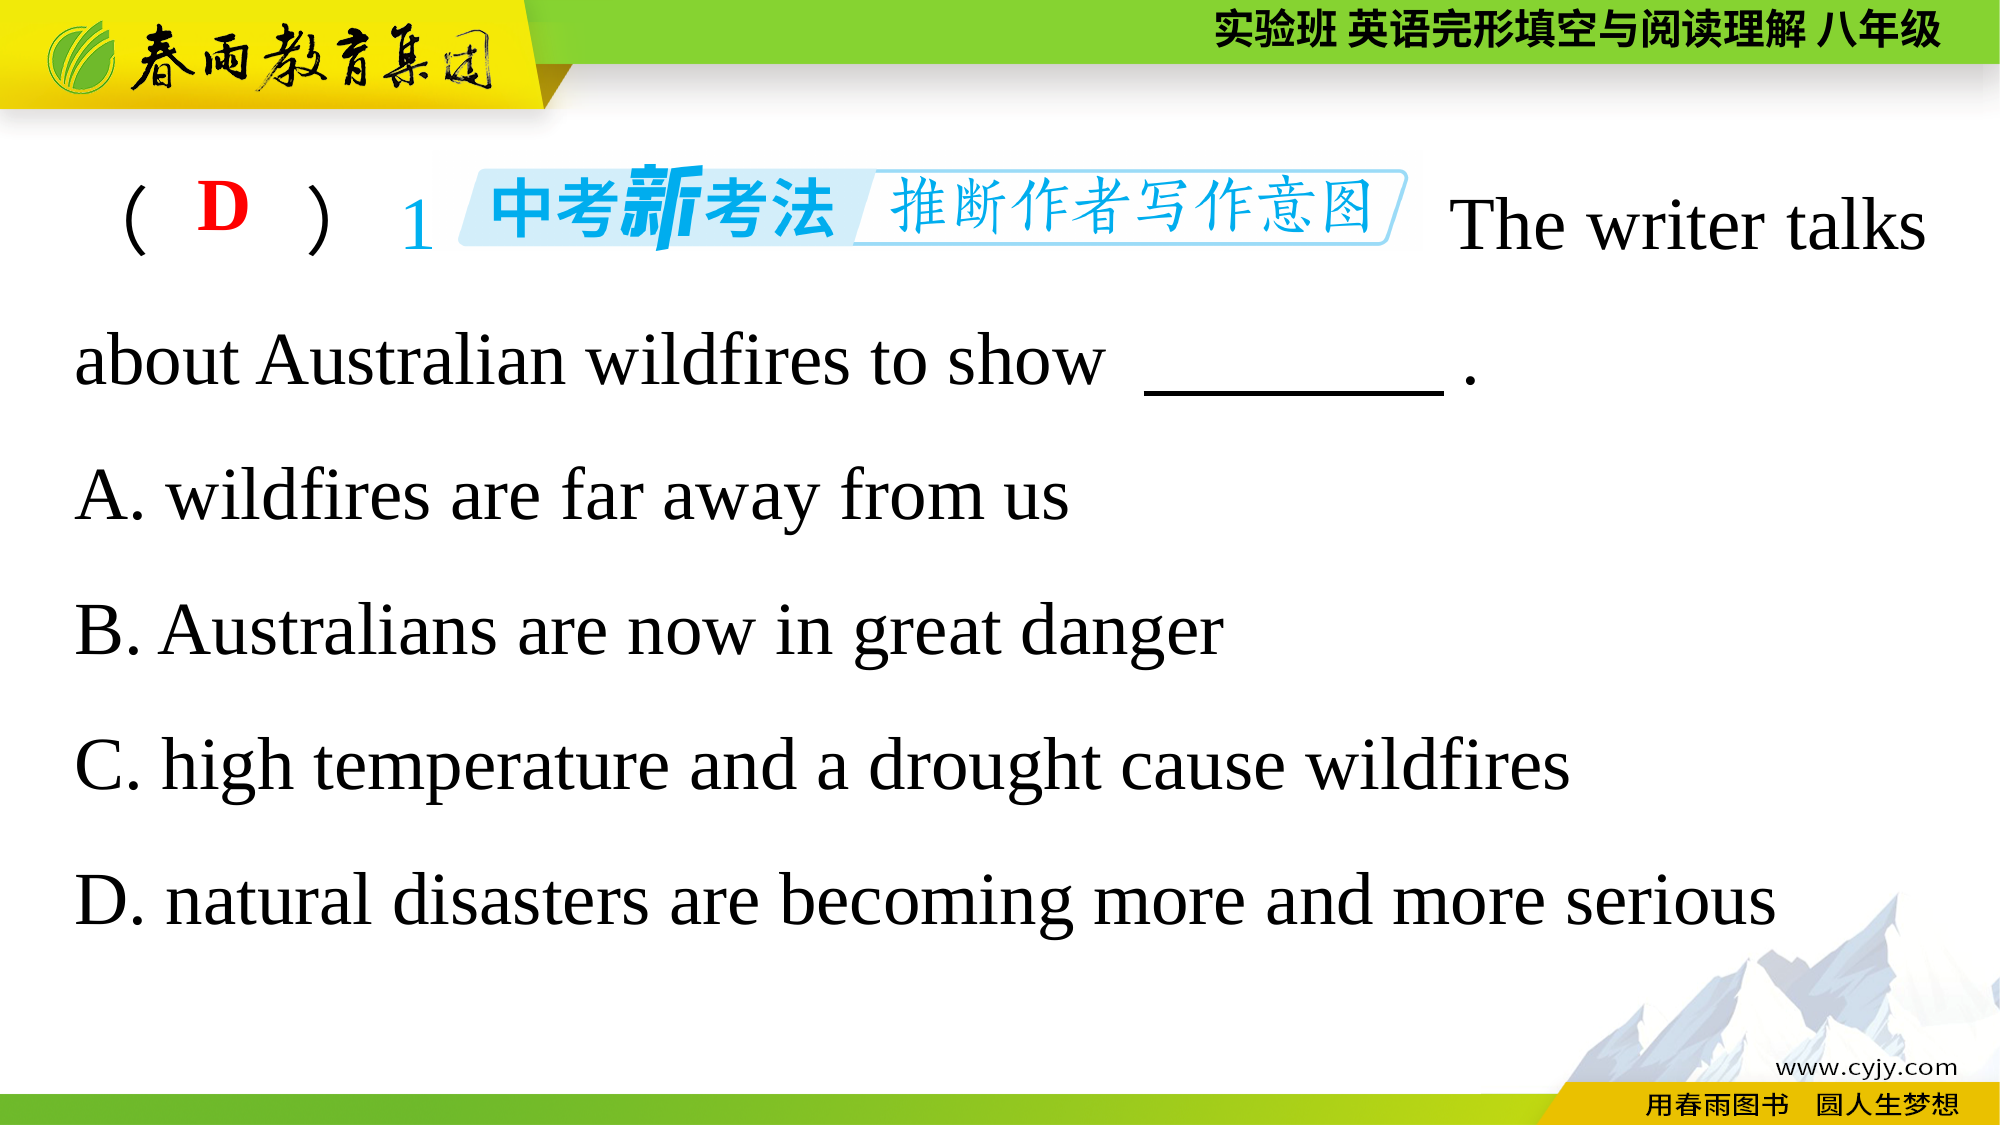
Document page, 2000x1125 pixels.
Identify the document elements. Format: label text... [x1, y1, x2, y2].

picture [0, 0, 2000, 1125]
text_box D [183, 147, 267, 253]
list （ ）1. The writer talks about Australian wildfires to show . A. wildfires are far away from us B. Australians are now in great danger C. high temperature and a drought cause wildfires D. natural disasters are becoming more and more serious [59, 122, 1944, 956]
